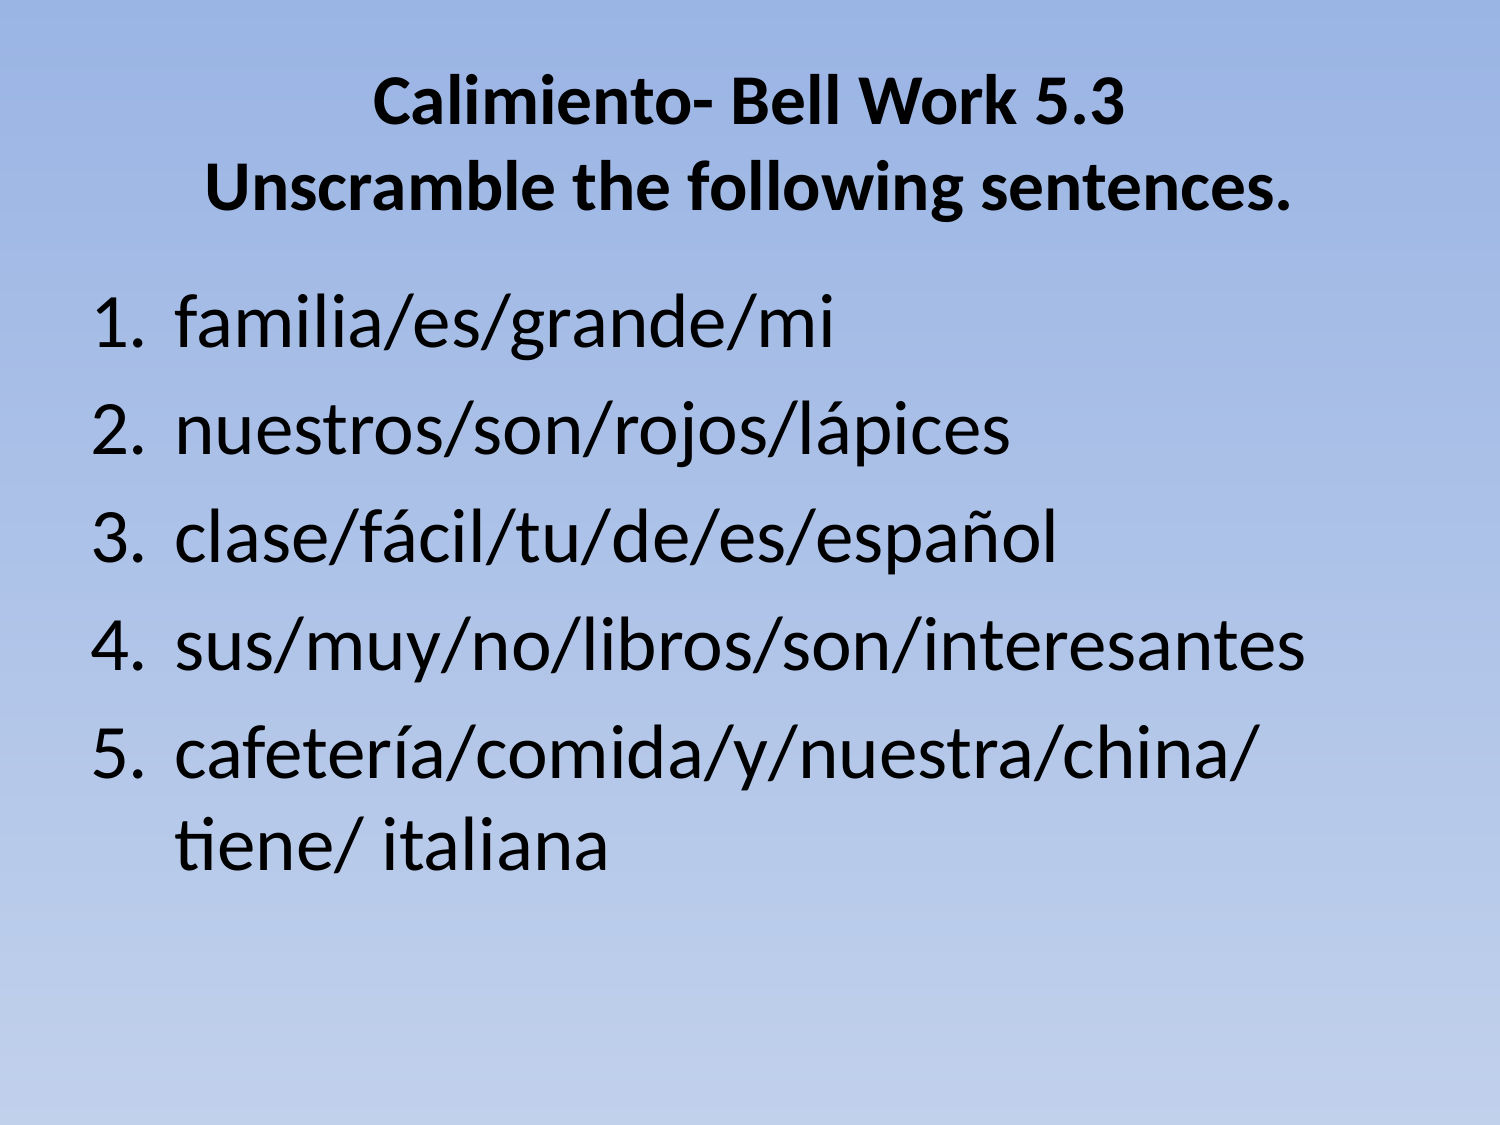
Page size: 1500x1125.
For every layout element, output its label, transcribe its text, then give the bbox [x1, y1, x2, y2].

list familia/es/grande/mi nuestros/son/rojos/lápices clase/fácil/tu/de/es/español sus/muy/no/libros/son/interesantes cafetería/comida/y/nuestra/china/tiene/ italiana [75, 262, 1425, 1005]
title Calimiento- Bell Work 5.3 Unscramble the following sentences. [75, 45, 1425, 233]
